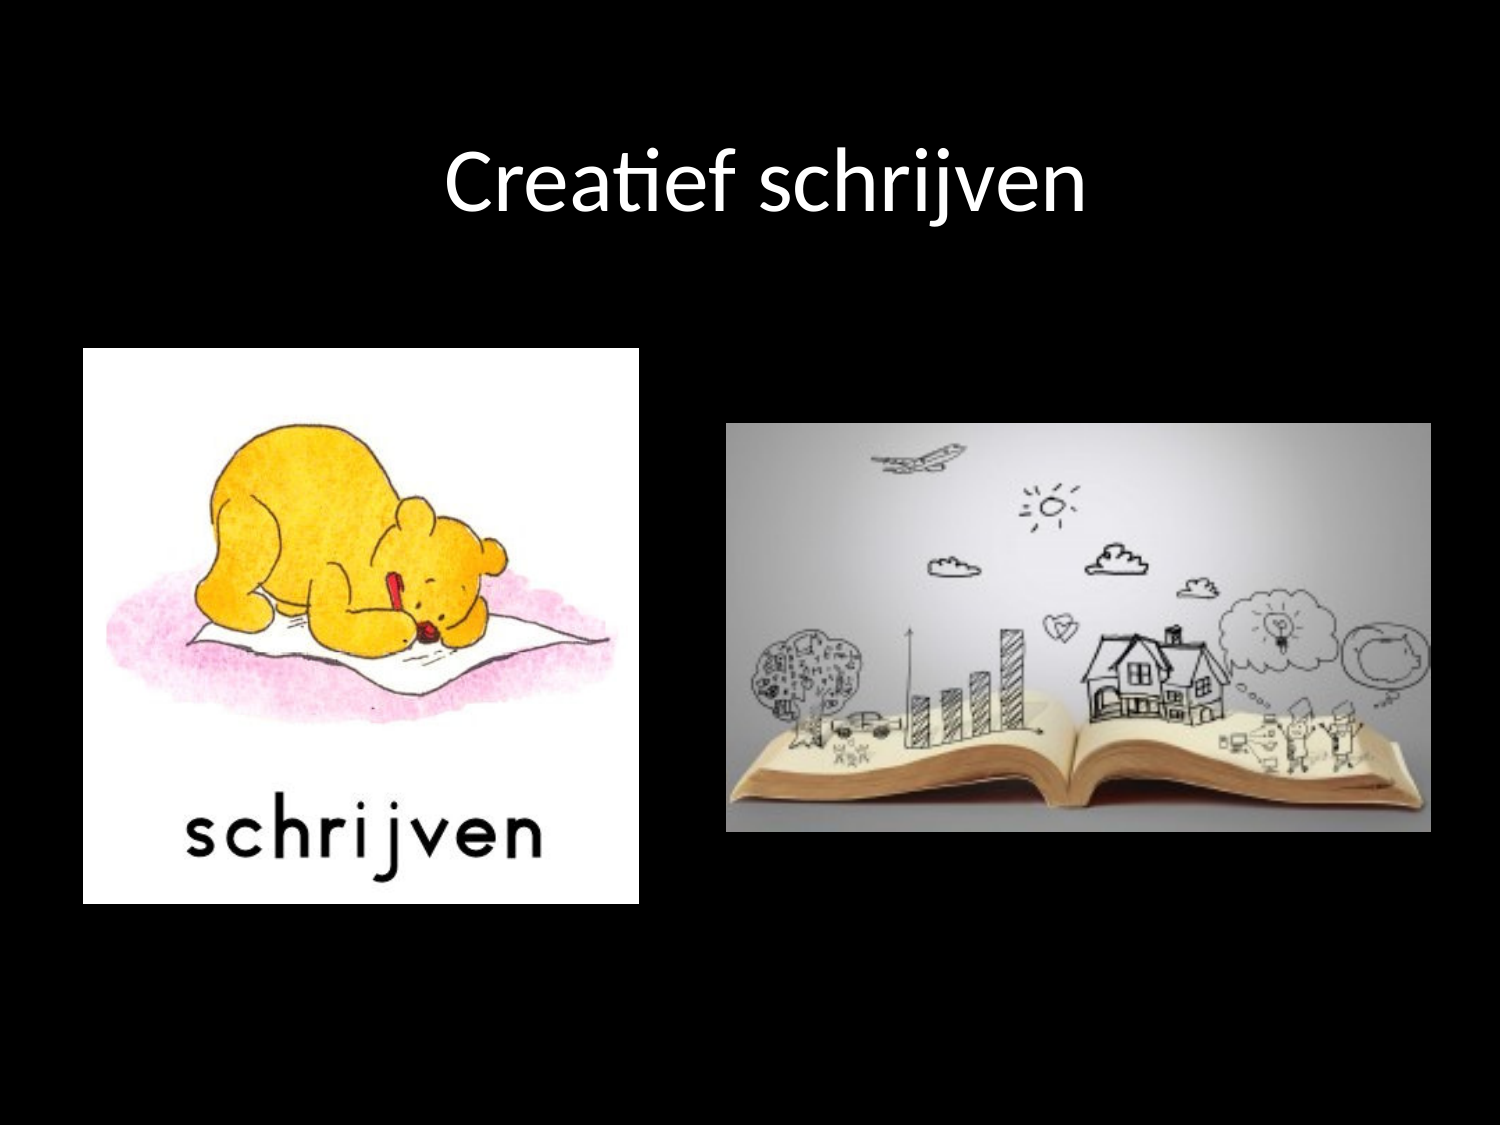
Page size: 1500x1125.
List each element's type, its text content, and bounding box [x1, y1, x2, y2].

picture [82, 347, 639, 904]
title Creatief schrijven [129, 54, 1405, 296]
picture [726, 423, 1431, 832]
